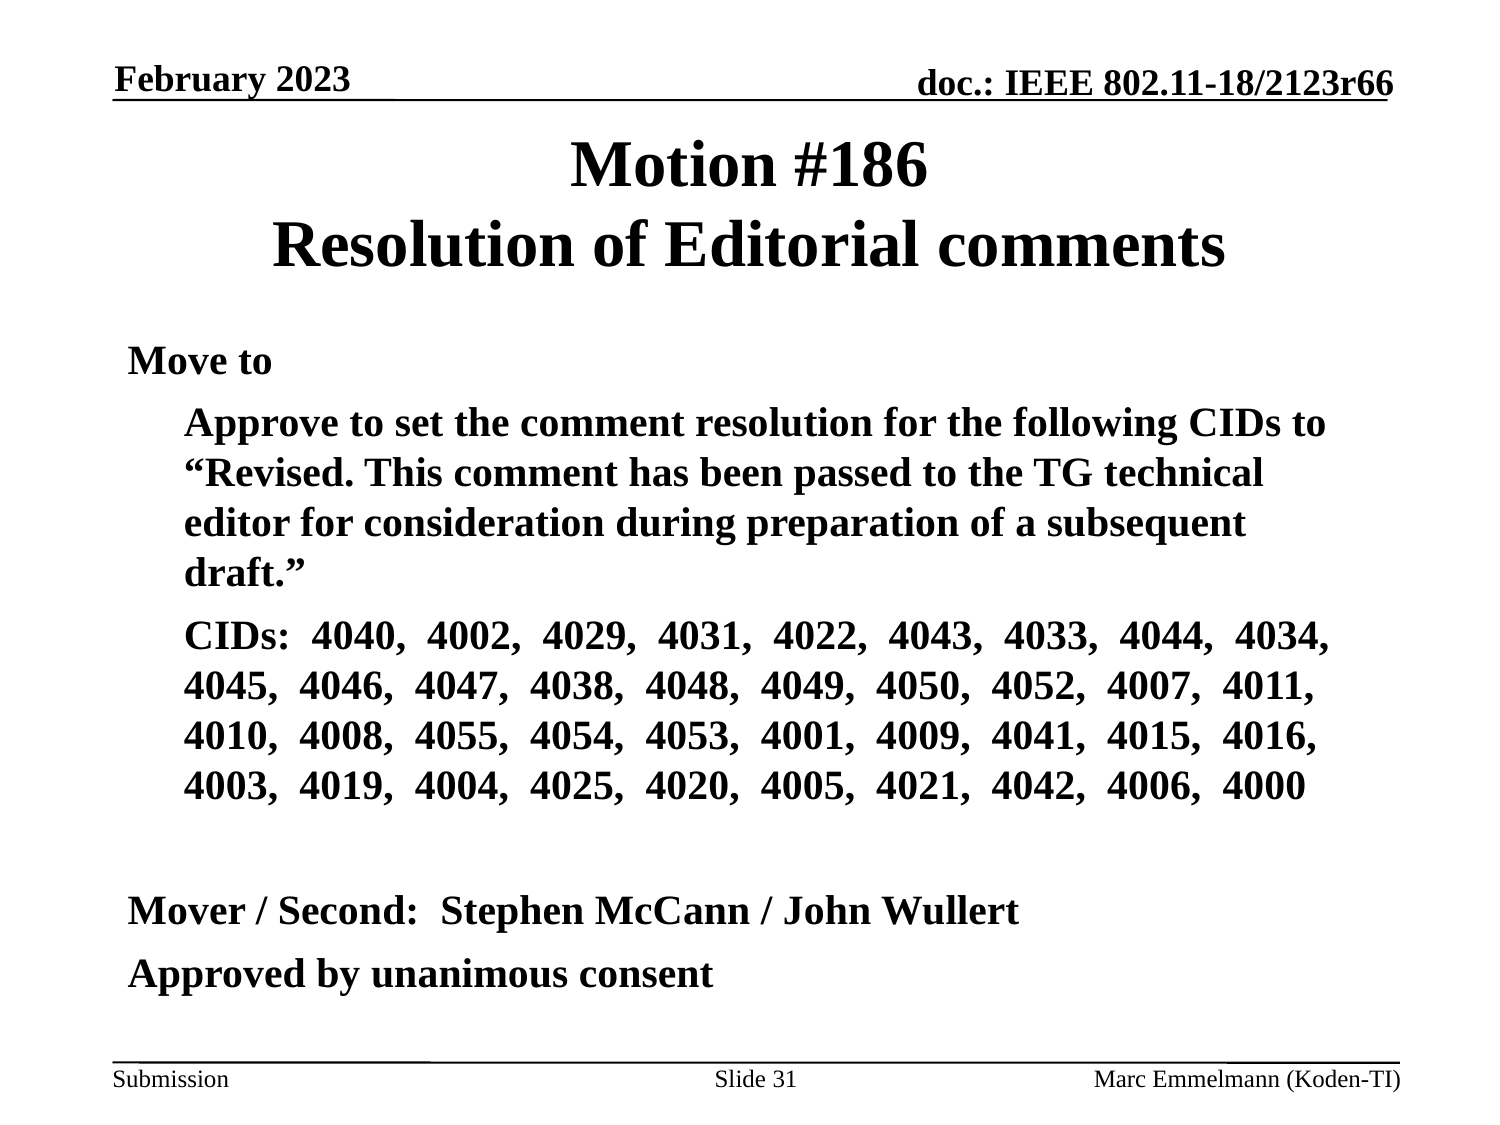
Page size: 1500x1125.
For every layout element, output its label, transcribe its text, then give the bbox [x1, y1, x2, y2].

list Move to Approve to set the comment resolution for the following CIDs to “Revised. This comment has been passed to the TG technical editor for consideration during preparation of a subsequent draft.” CIDs: 4040, 4002, 4029, 4031, 4022, 4043, 4033, 4044, 4034, 4045, 4046, 4047, 4038, 4048, 4049, 4050, 4052, 4007, 4011, 4010, 4008, 4055, 4054, 4053, 4001, 4009, 4041, 4015, 4016, 4003, 4019, 4004, 4025, 4020, 4005, 4021, 4042, 4006, 4000 Mover / Second: Stephen McCann / John Wullert Approved by unanimous consent [112, 324, 1388, 1000]
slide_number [114, 54, 423, 100]
slide_number Slide 31 [712, 1061, 800, 1123]
footer Marc Emmelmann (Koden-TI) [878, 1061, 1402, 1093]
title Motion #186 Resolution of Editorial comments [112, 112, 1388, 288]
